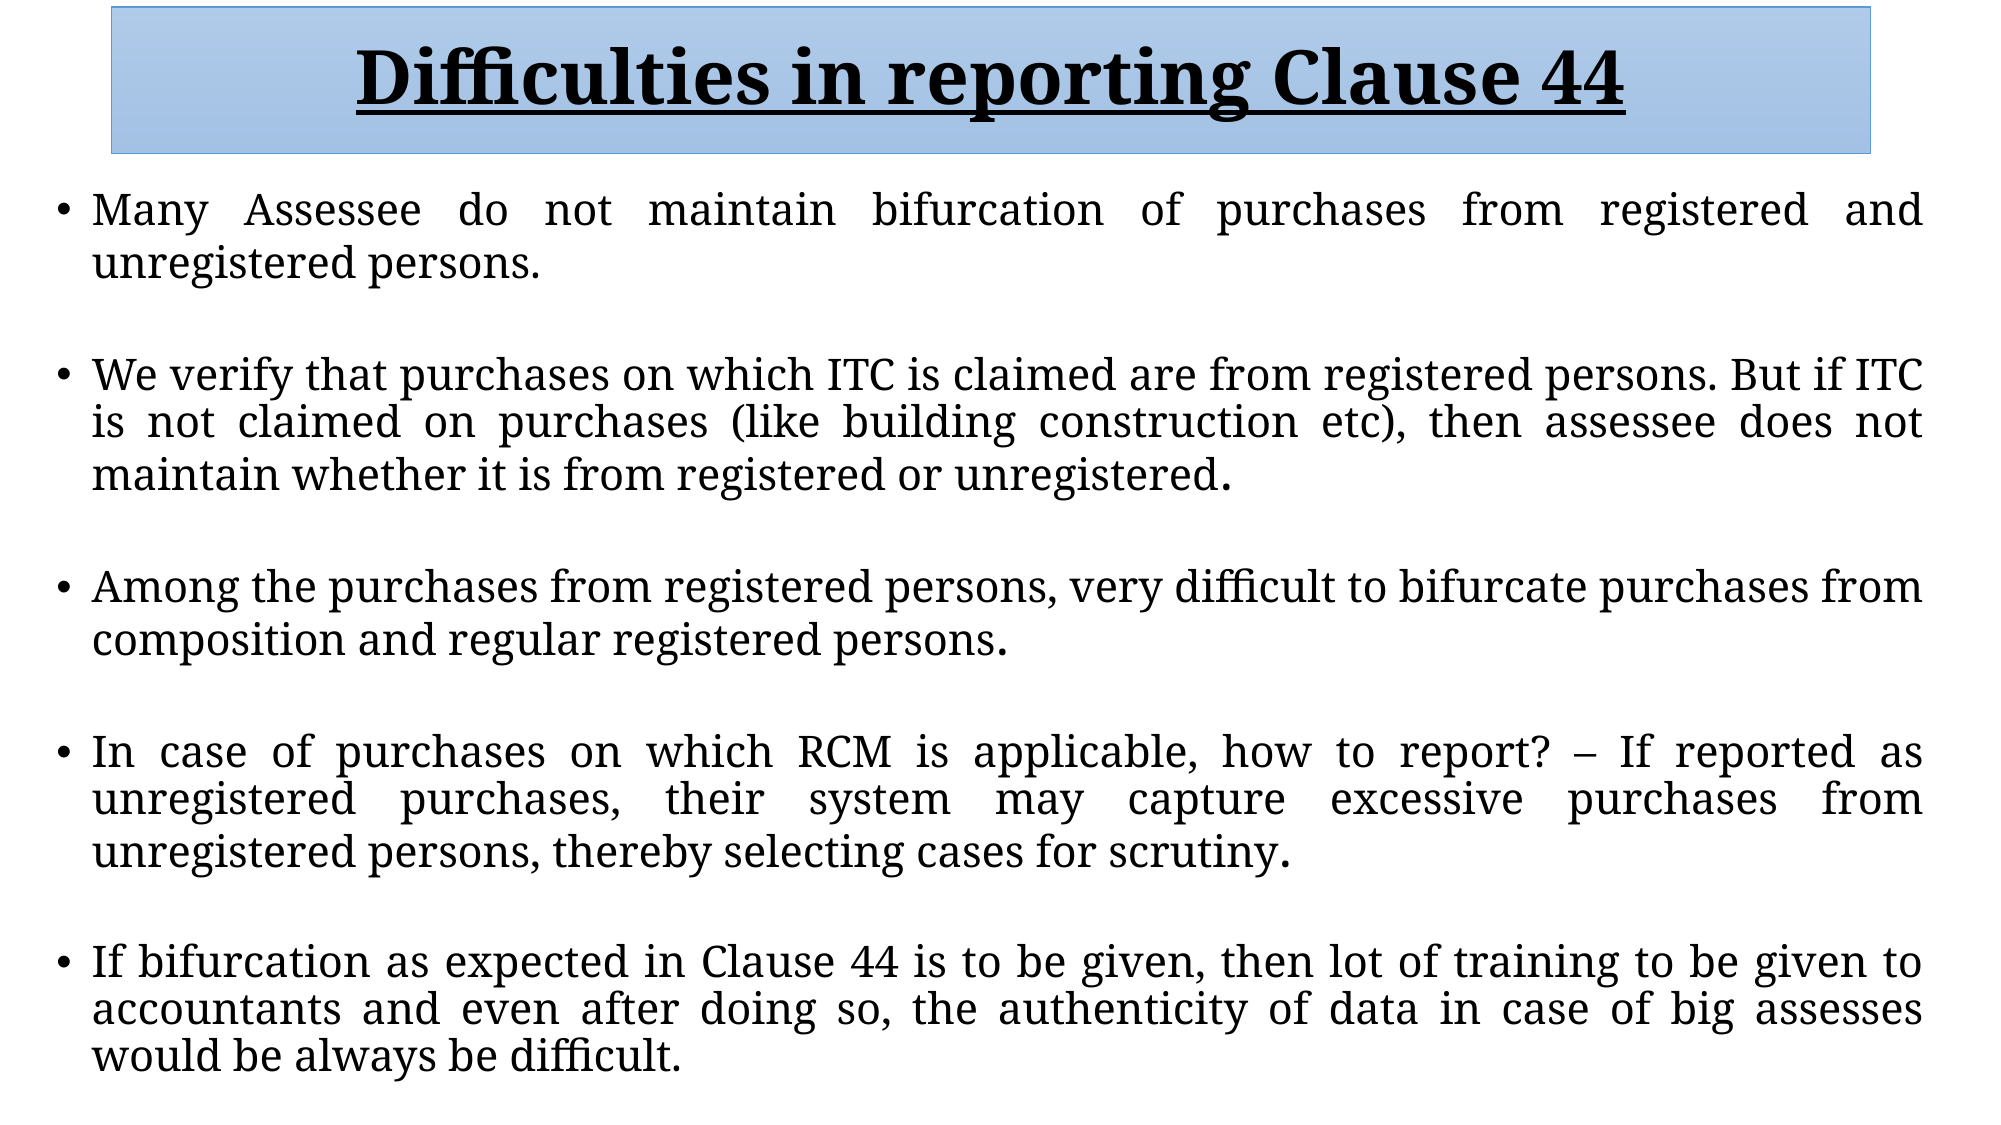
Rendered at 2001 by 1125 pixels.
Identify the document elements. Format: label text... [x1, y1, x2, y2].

list Many Assessee do not maintain bifurcation of purchases from registered and unregistered persons. We verify that purchases on which ITC is claimed are from registered persons. But if ITC is not claimed on purchases (like building construction etc), then assessee does not maintain whether it is from registered or unregistered. Among the purchases from registered persons, very difficult to bifurcate purchases from composition and regular registered persons. In case of purchases on which RCM is applicable, how to report? – If reported as unregistered purchases, their system may capture excessive purchases from unregistered persons, thereby selecting cases for scrutiny. If bifurcation as expected in Clause 44 is to be given, then lot of training to be given to accountants and even after doing so, the authenticity of data in case of big assesses would be always be difficult. [41, 180, 1941, 1093]
title Difficulties in reporting Clause 44 [111, 6, 1871, 154]
